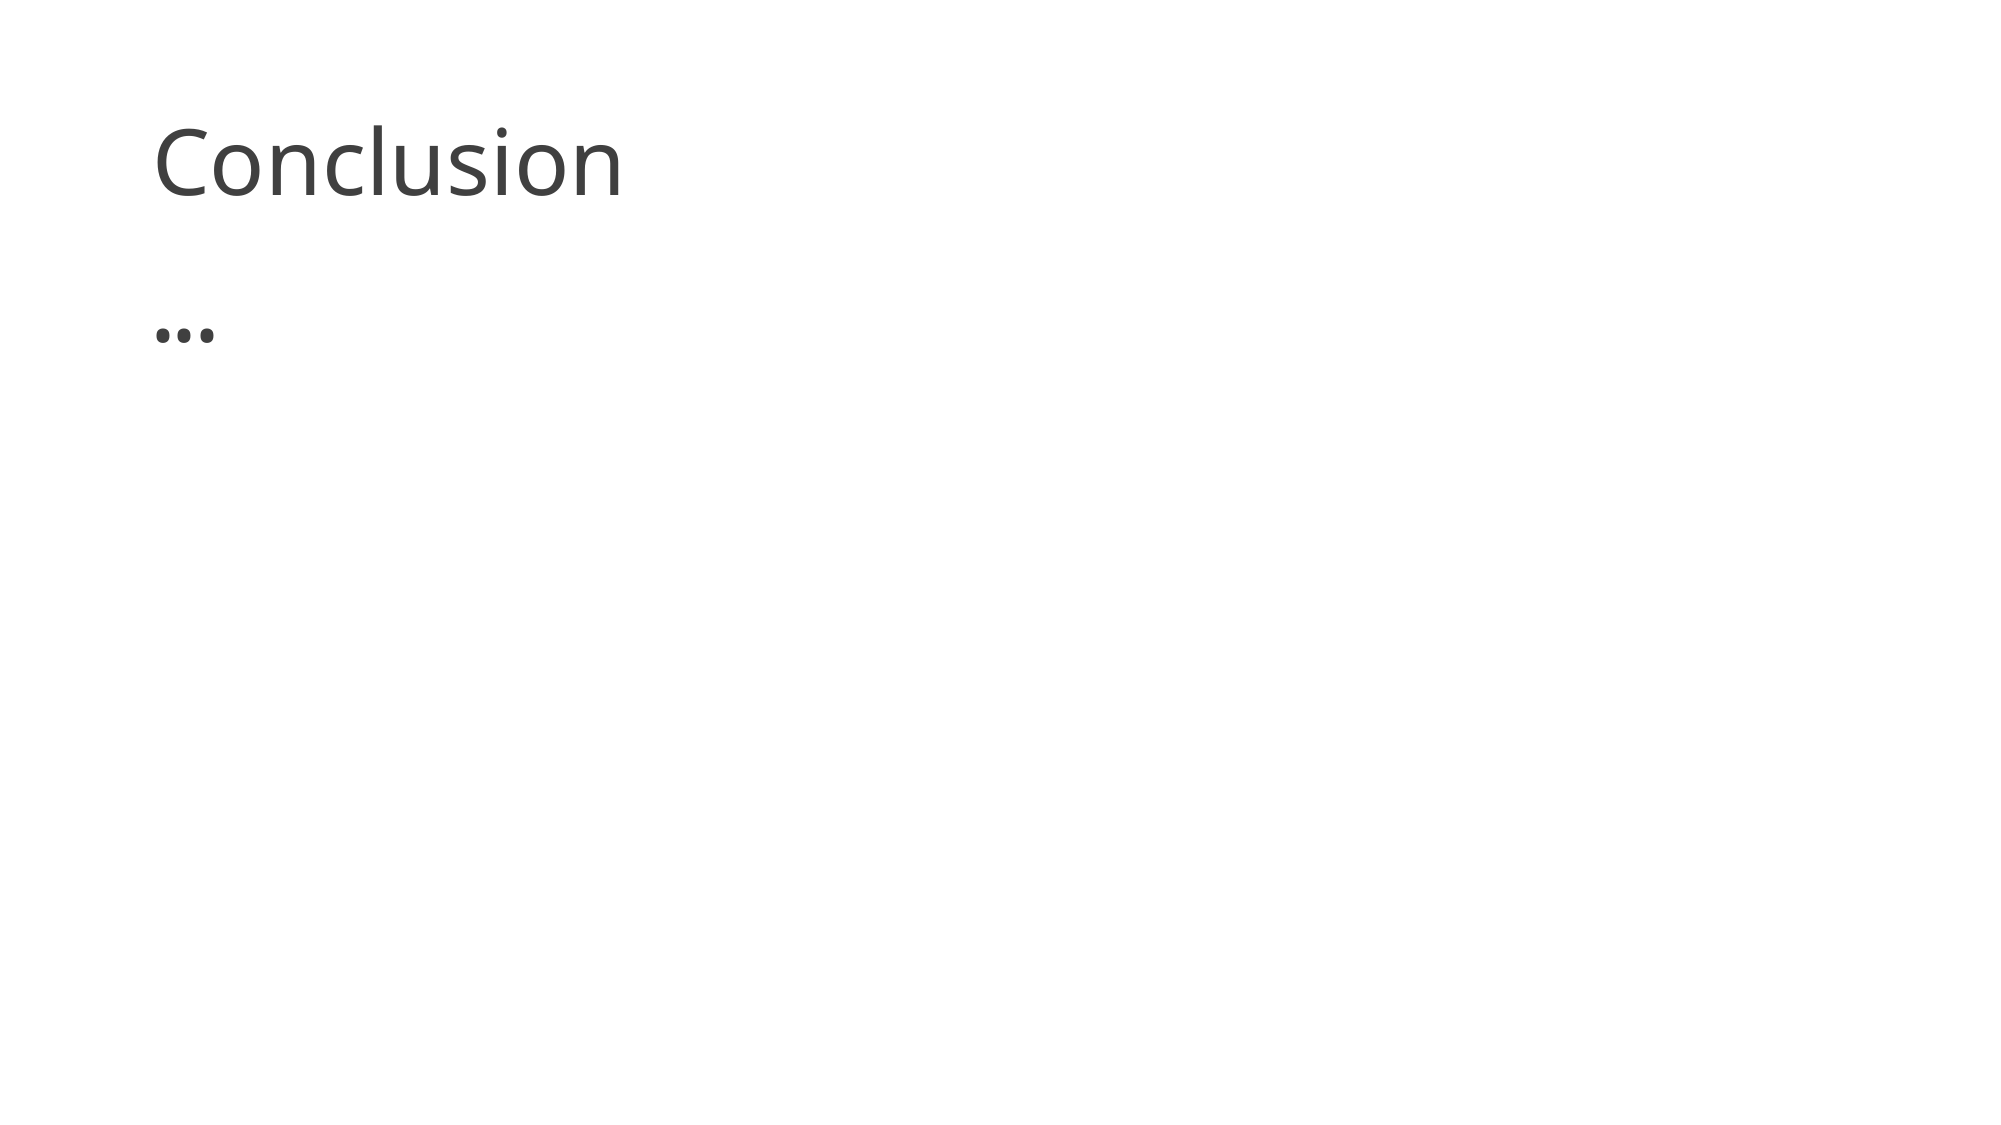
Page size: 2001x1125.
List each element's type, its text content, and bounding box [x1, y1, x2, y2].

text_box ••• [137, 299, 1863, 1014]
text_box Conclusion [137, 109, 1863, 278]
